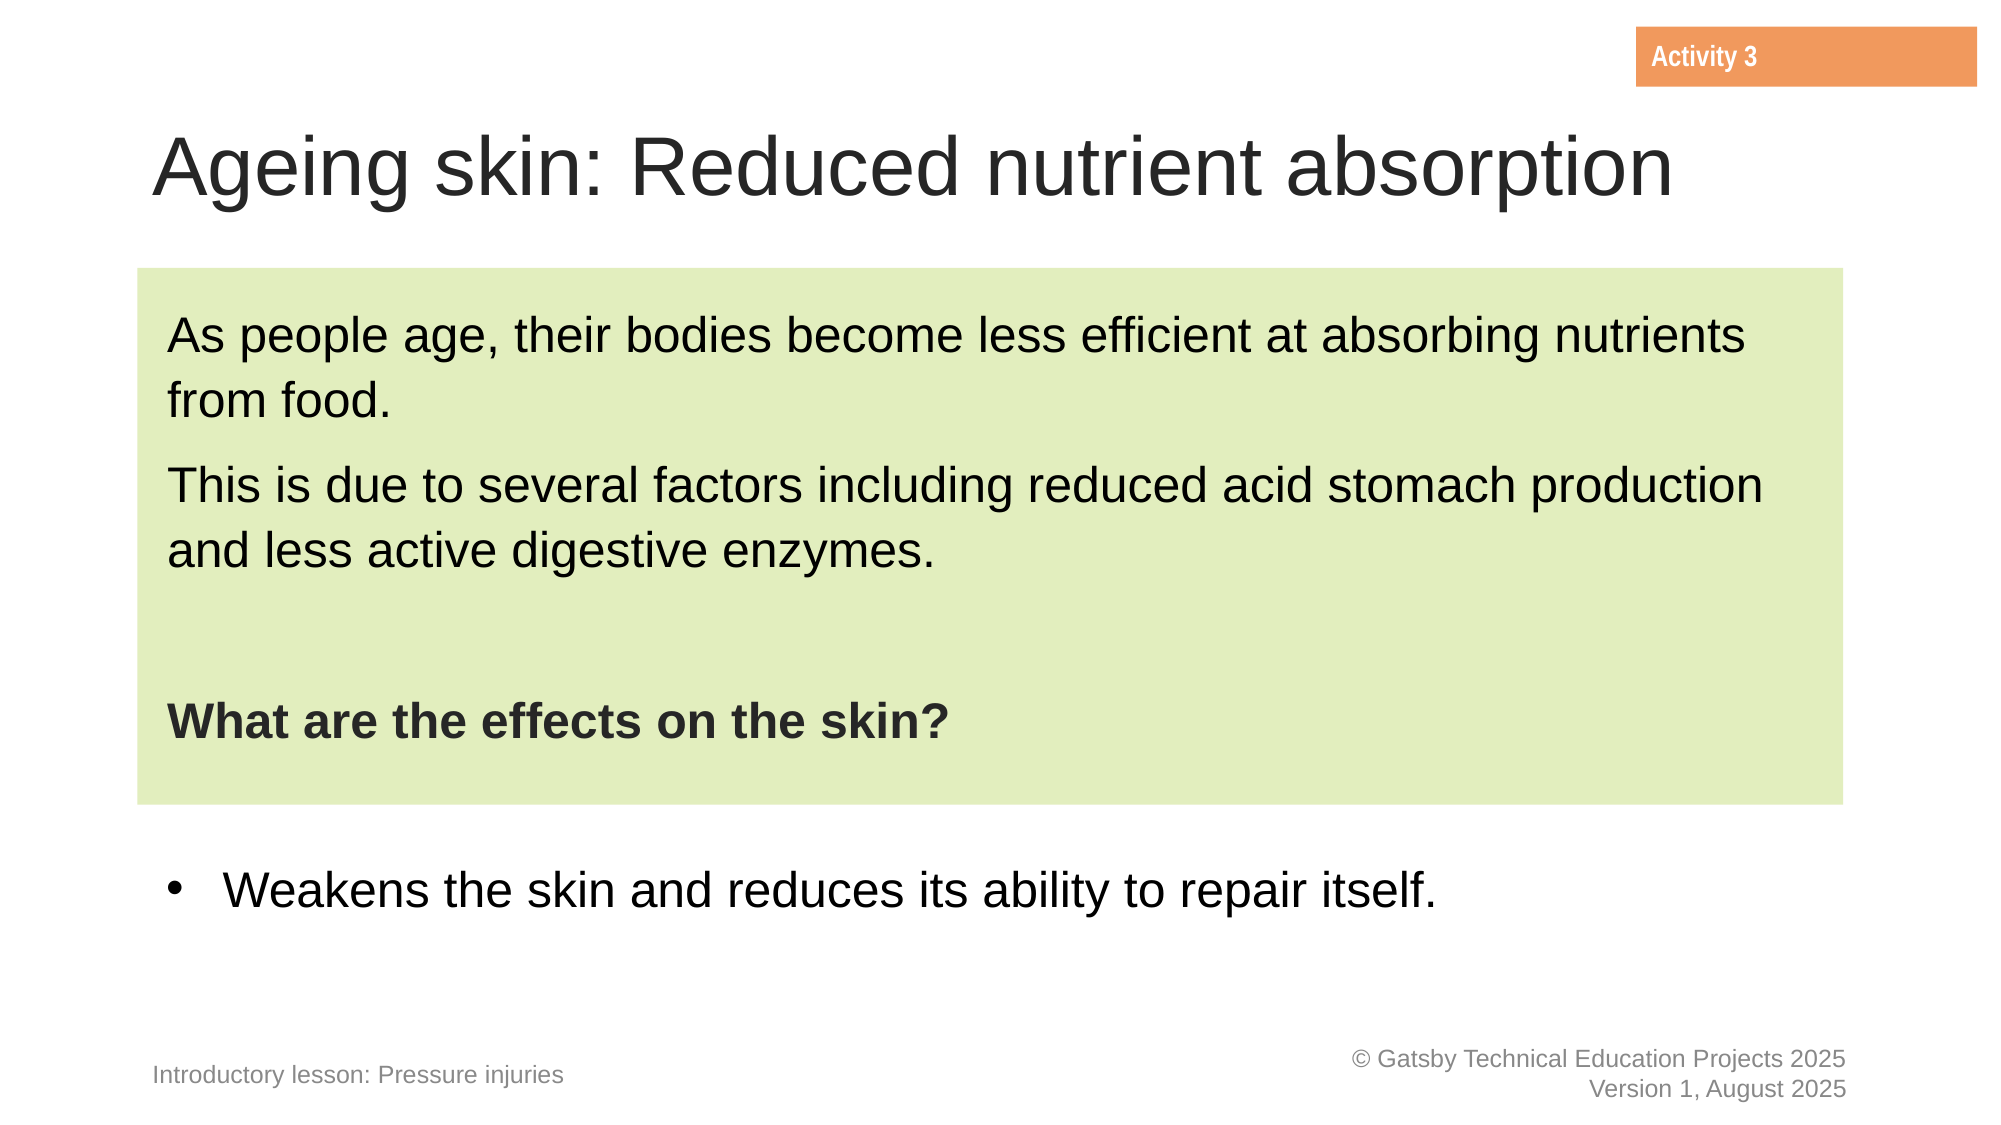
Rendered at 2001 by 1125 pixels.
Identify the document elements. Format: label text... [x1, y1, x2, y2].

list Activity 3 [1636, 26, 1978, 87]
list Introductory lesson: Pressure injuries [137, 1042, 829, 1103]
text_box Weakens the skin and reduces its ability to repair itself. [151, 849, 1877, 925]
title Ageing skin: Reduced nutrient absorption [137, 59, 1863, 278]
list As people age, their bodies become less efficient at absorbing nutrients from food. This is due to several factors including reduced acid stomach production and less active digestive enzymes. What are the effects on the skin? [137, 267, 1844, 805]
